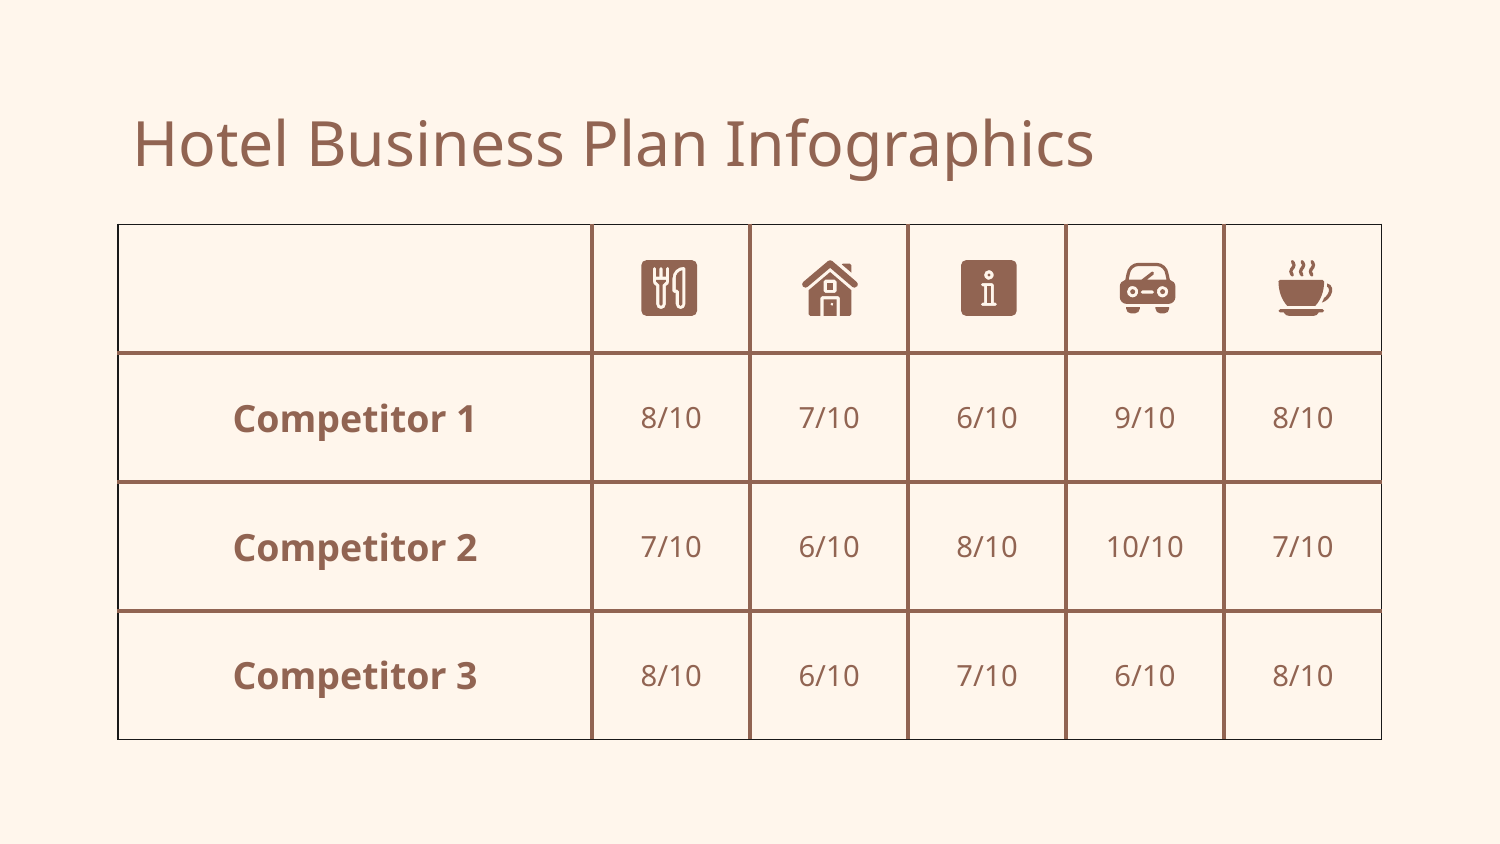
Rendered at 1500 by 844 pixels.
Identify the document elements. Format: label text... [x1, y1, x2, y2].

table_header [1068, 225, 1222, 351]
table_cell 10/10 [1068, 484, 1222, 609]
table_cell 8/10 [1226, 355, 1381, 480]
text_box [801, 259, 859, 317]
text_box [1278, 259, 1334, 317]
table_header [594, 225, 748, 351]
table_header [752, 225, 906, 351]
table_cell 8/10 [594, 613, 748, 739]
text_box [960, 259, 1017, 317]
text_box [641, 259, 698, 317]
table_cell 7/10 [594, 484, 748, 609]
table_cell 7/10 [910, 613, 1064, 739]
table_cell Competitor 3 [119, 613, 590, 739]
table_cell 8/10 [594, 355, 748, 480]
table_cell 7/10 [1226, 484, 1381, 609]
table_cell 6/10 [910, 355, 1064, 480]
table_header [910, 225, 1064, 351]
table_cell 6/10 [752, 613, 906, 739]
table_cell 6/10 [752, 484, 906, 609]
table_cell 8/10 [910, 484, 1064, 609]
table_header [1226, 225, 1381, 351]
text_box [1119, 262, 1176, 314]
table_cell 8/10 [1226, 613, 1381, 739]
table_header [119, 225, 590, 351]
table_cell Competitor 1 [119, 355, 590, 480]
table_cell Competitor 2 [119, 484, 590, 609]
table_cell 7/10 [752, 355, 906, 480]
table_cell 9/10 [1068, 355, 1222, 480]
table_cell 6/10 [1068, 613, 1222, 739]
title Hotel Business Plan Infographics [116, 88, 1383, 183]
